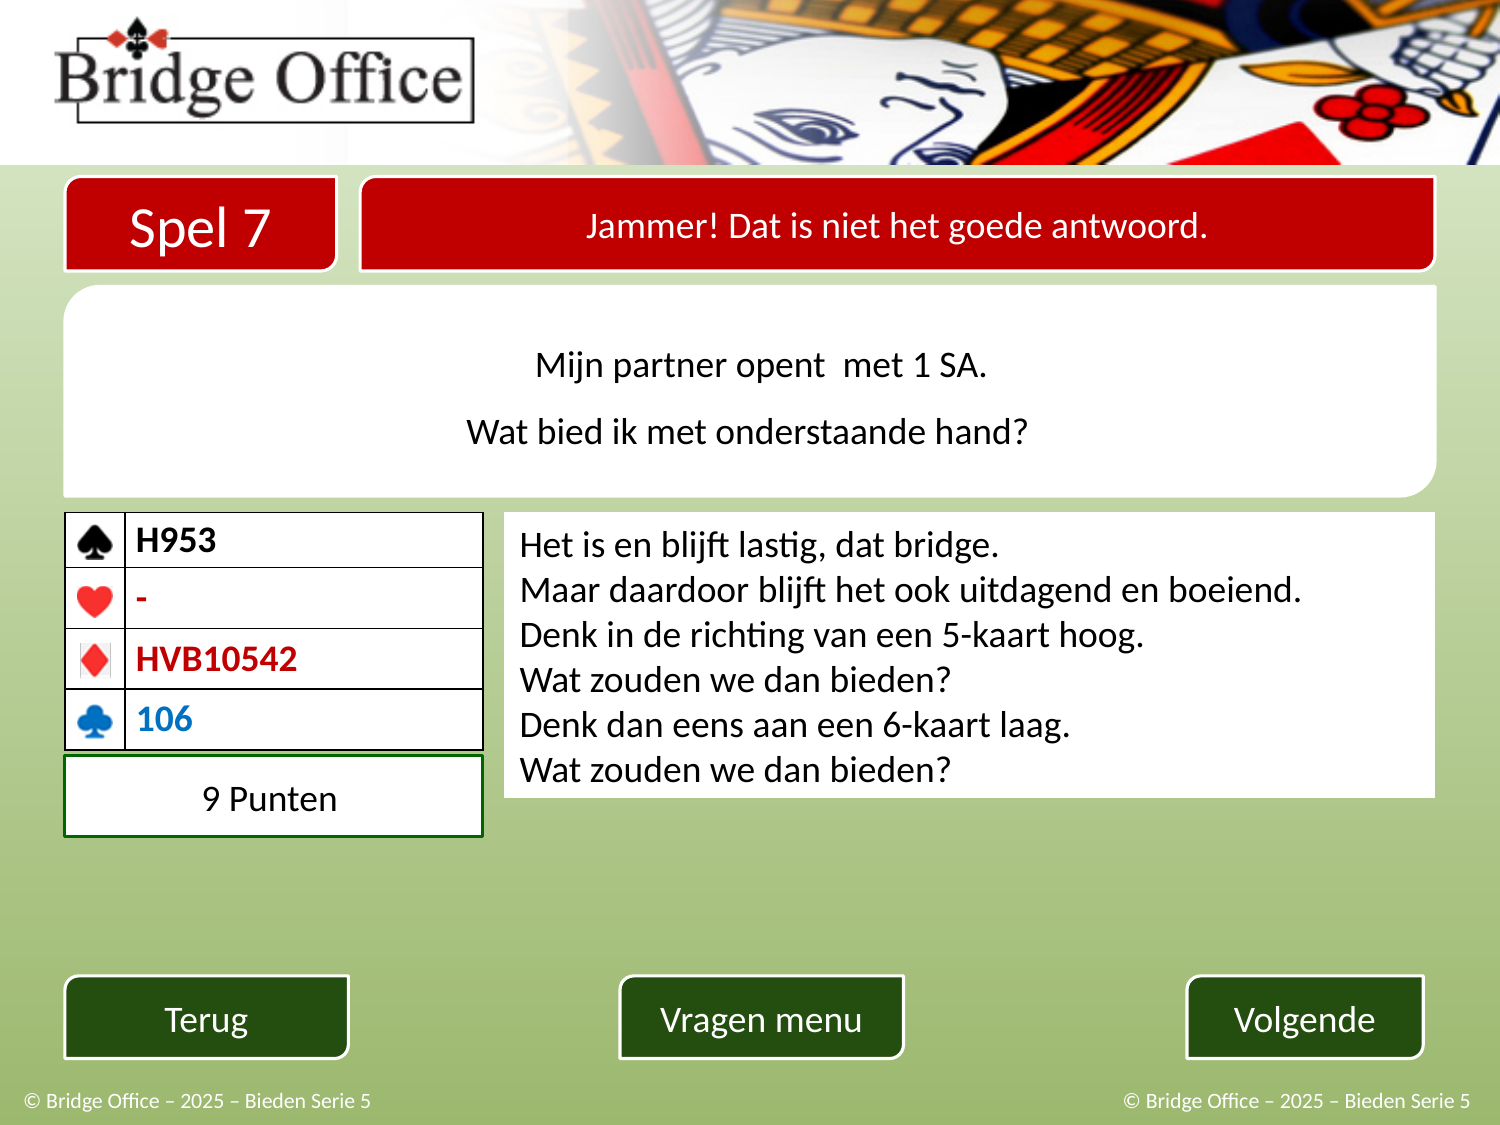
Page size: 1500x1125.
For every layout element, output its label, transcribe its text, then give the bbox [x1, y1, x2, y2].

text_box Vragen menu [618, 974, 906, 1061]
text_box Spel 7 [63, 179, 339, 273]
text_box 9 Punten [63, 754, 484, 838]
text_box Mijn partner opent met 1 SA. [508, 332, 1015, 393]
table_cell [66, 629, 124, 688]
text_box © Bridge Office – 2025 – Bieden Serie 5 [1107, 1079, 1500, 1121]
text_box Het is en blijft lastig, dat bridge. Maar daardoor blijft het ook uitdagend en boeiend. Denk in de richting van een 5-kaart hoog. Wat zouden we dan bieden? Denk dan eens aan een 6-kaart laag. Wat zouden we dan bieden? [504, 512, 1435, 798]
picture [0, 0, 1500, 166]
picture [77, 703, 114, 740]
table_cell - [126, 568, 482, 628]
text_box Volgende [1185, 974, 1425, 1061]
table_header [66, 513, 124, 567]
text_box Wat bied ik met onderstaande hand? [451, 399, 1072, 460]
text_box © Bridge Office – 2025 – Bieden Serie 5 [8, 1079, 393, 1121]
picture [77, 643, 114, 679]
picture [77, 524, 114, 561]
picture [77, 585, 114, 618]
table_header H953 [126, 513, 482, 567]
table_cell 106 [126, 690, 482, 749]
table_cell [66, 690, 124, 749]
text_box Terug [63, 974, 350, 1061]
table_cell [66, 568, 124, 628]
text_box [63, 284, 1437, 498]
text_box Jammer! Dat is niet het goede antwoord. [358, 179, 1437, 273]
table_cell HVB10542 [126, 629, 482, 688]
